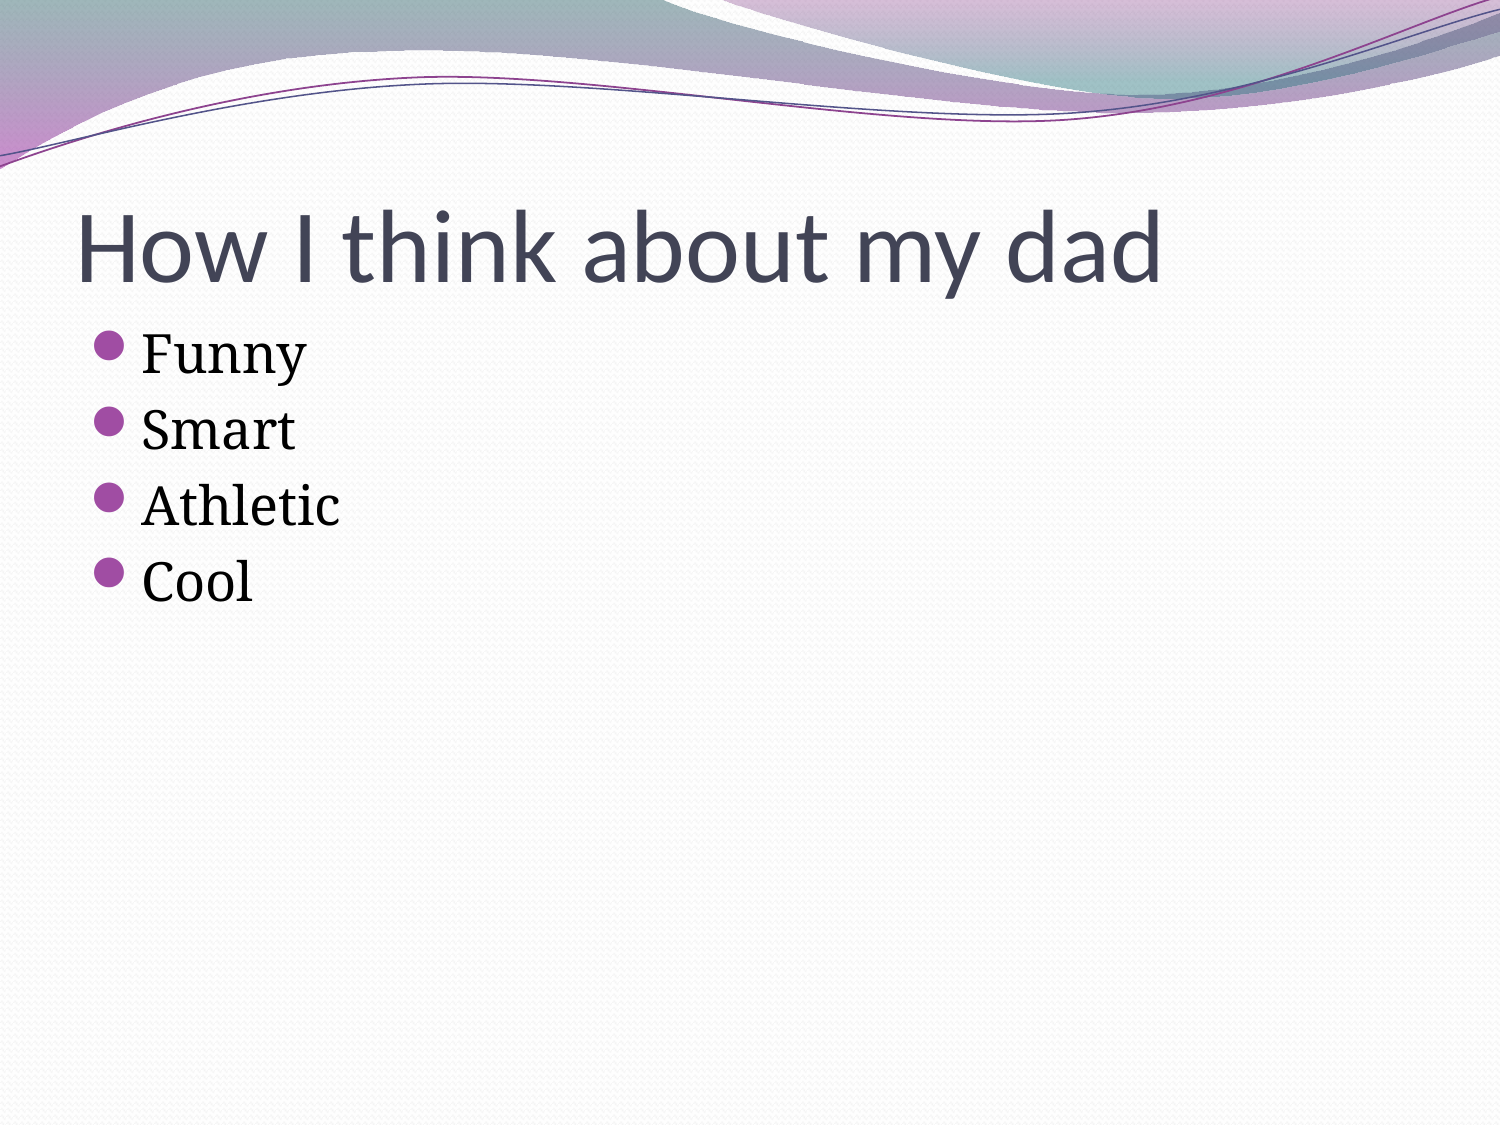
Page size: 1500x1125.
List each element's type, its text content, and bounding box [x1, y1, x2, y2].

title How I think about my dad [75, 115, 1425, 303]
list Funny Smart Athletic Cool [75, 312, 1425, 1033]
